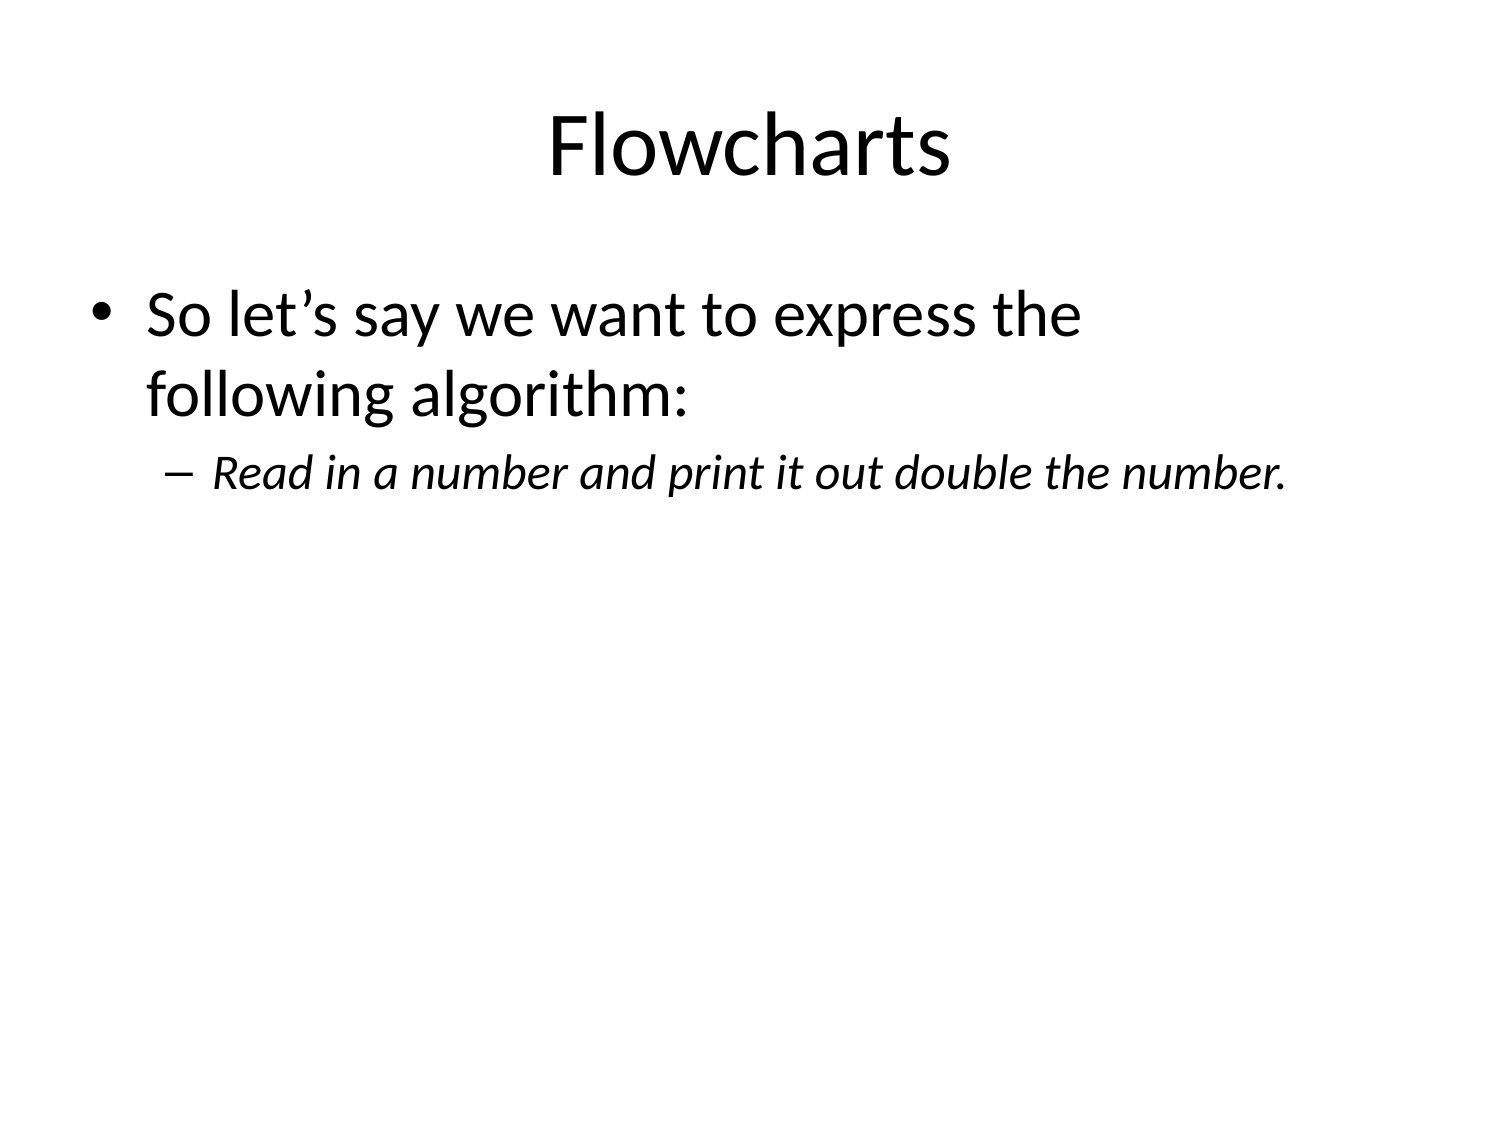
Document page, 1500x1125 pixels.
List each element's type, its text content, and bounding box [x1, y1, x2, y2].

title Flowcharts [75, 45, 1425, 233]
list So let’s say we want to express the following algorithm: Read in a number and print it out double the number. [75, 262, 1317, 1005]
